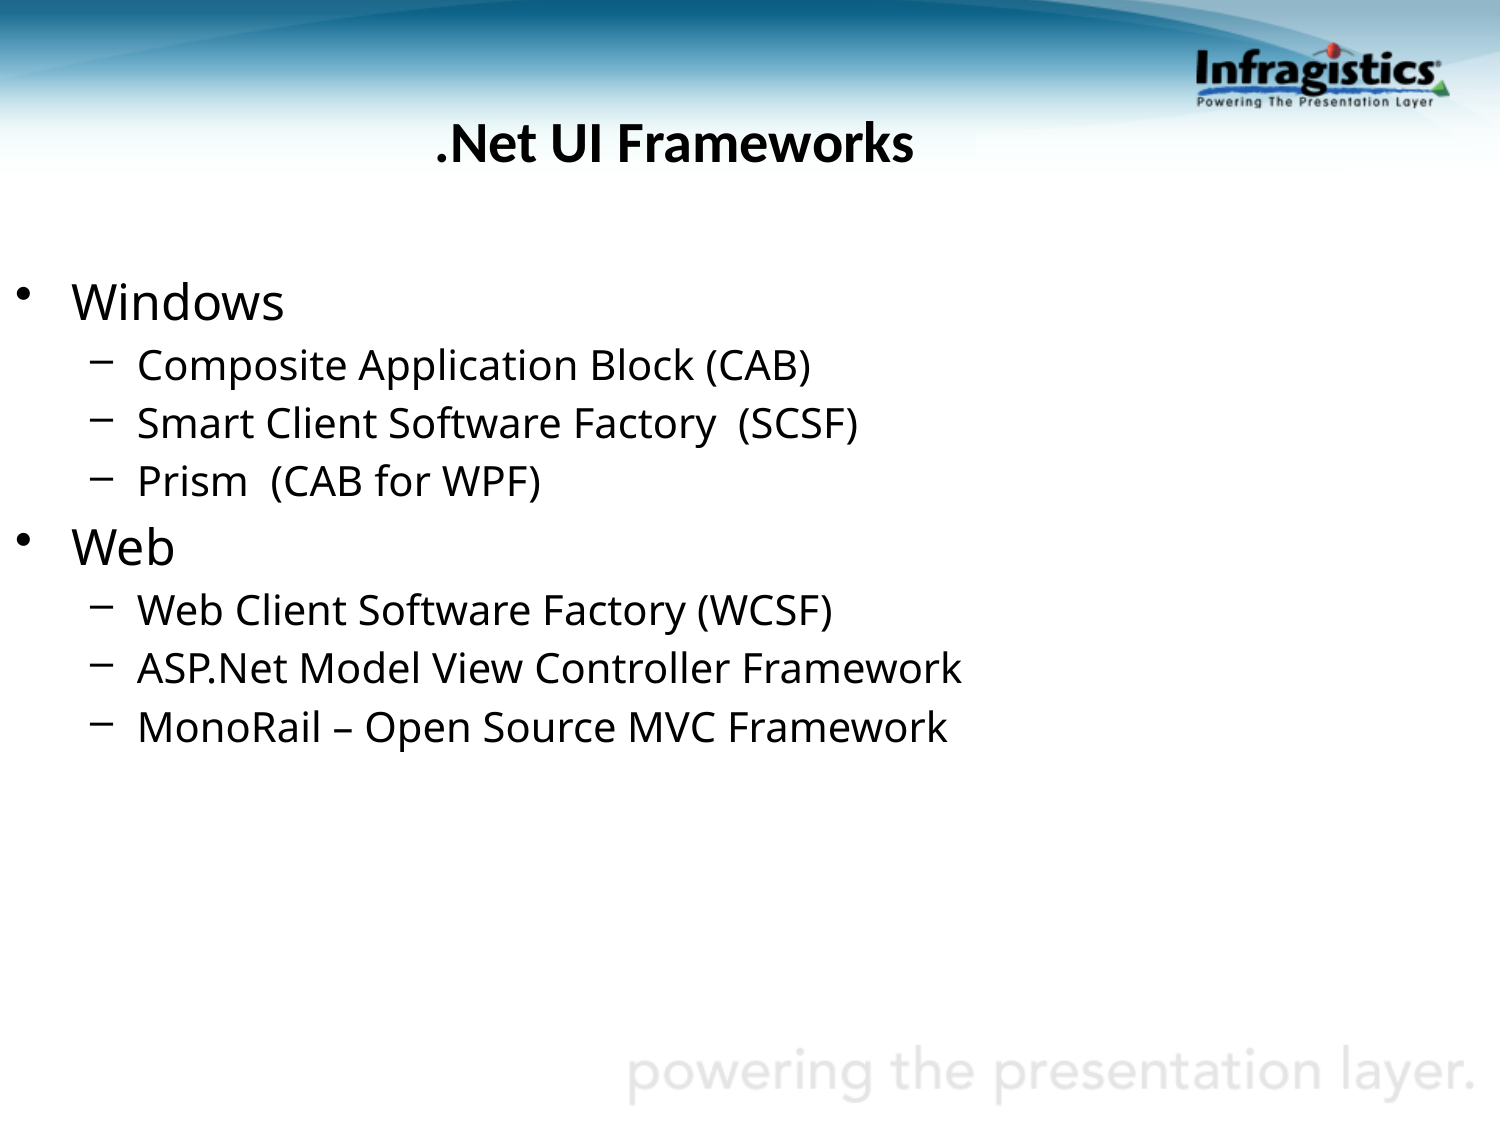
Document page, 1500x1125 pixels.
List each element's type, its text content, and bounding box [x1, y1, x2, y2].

title .Net UI Frameworks [0, 44, 1351, 233]
list Windows Composite Application Block (CAB) Smart Client Software Factory (SCSF) Prism (CAB for WPF) Web Web Client Software Factory (WCSF) ASP.Net Model View Controller Framework MonoRail – Open Source MVC Framework [0, 262, 1351, 1006]
picture [0, 0, 1500, 1125]
